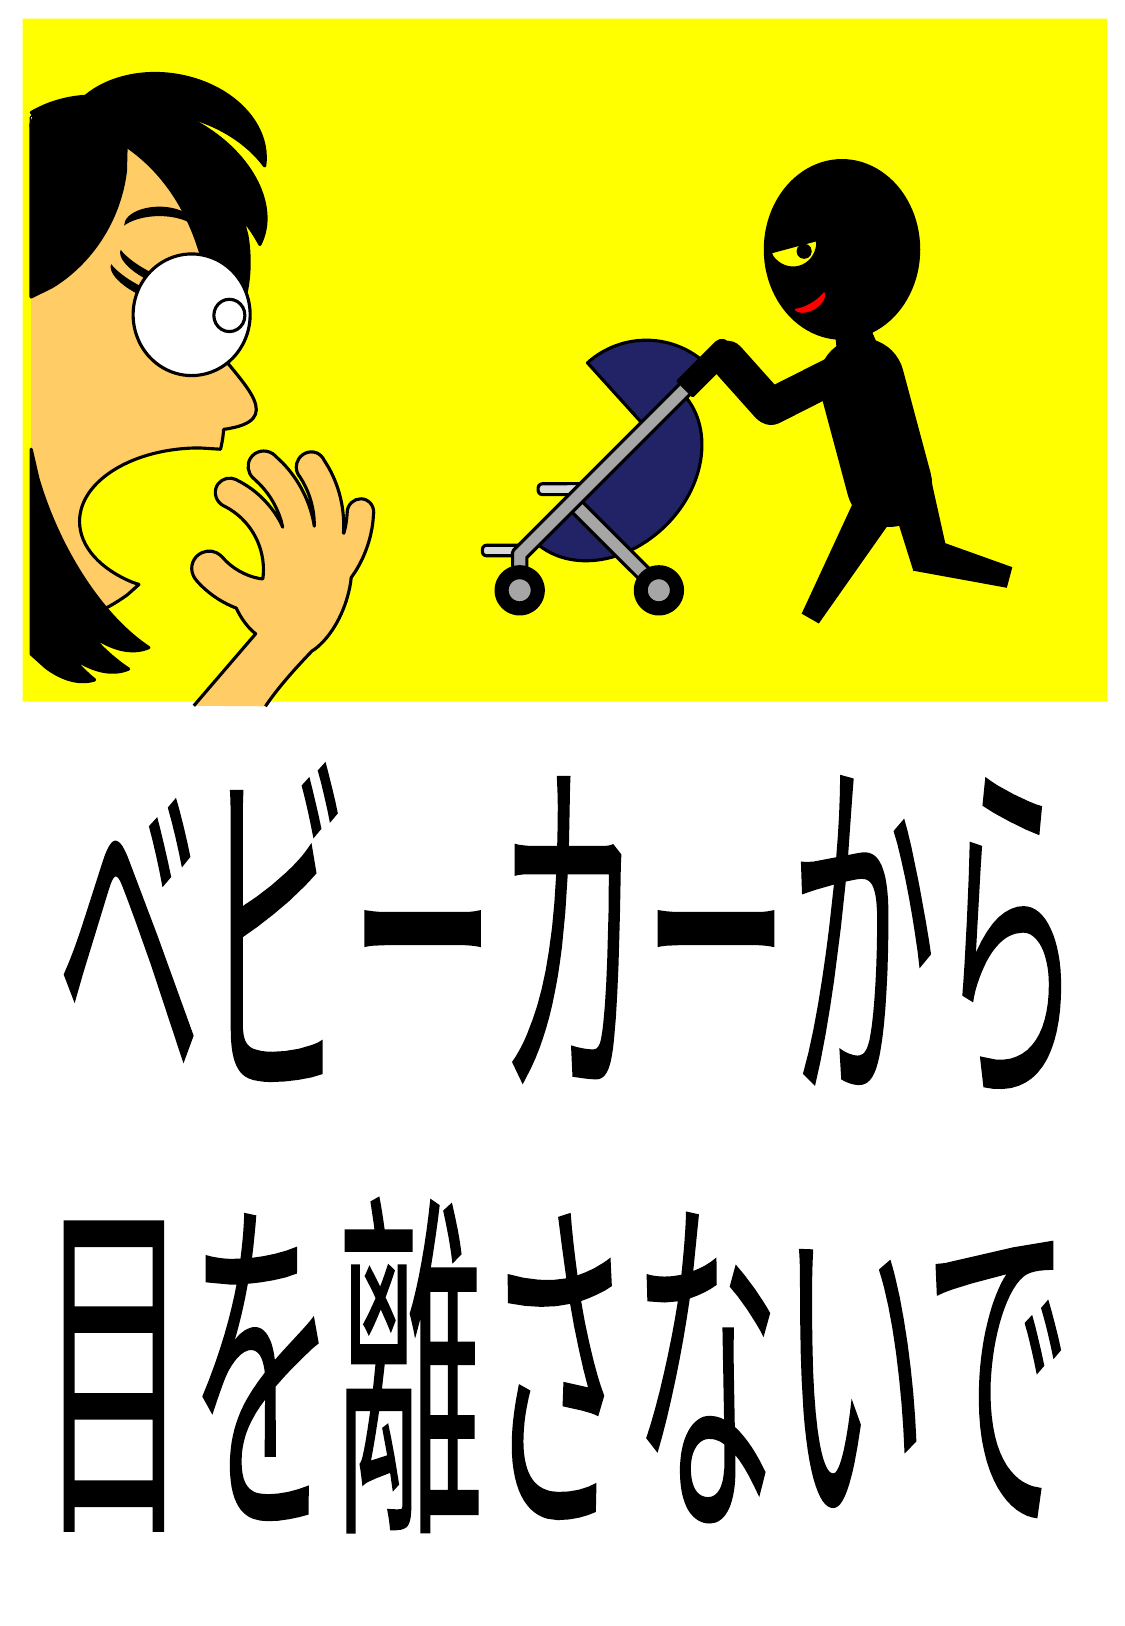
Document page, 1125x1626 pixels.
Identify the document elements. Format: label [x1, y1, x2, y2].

text_box [482, 158, 1021, 628]
text_box [20, 16, 1109, 704]
text_box [0, 53, 348, 722]
